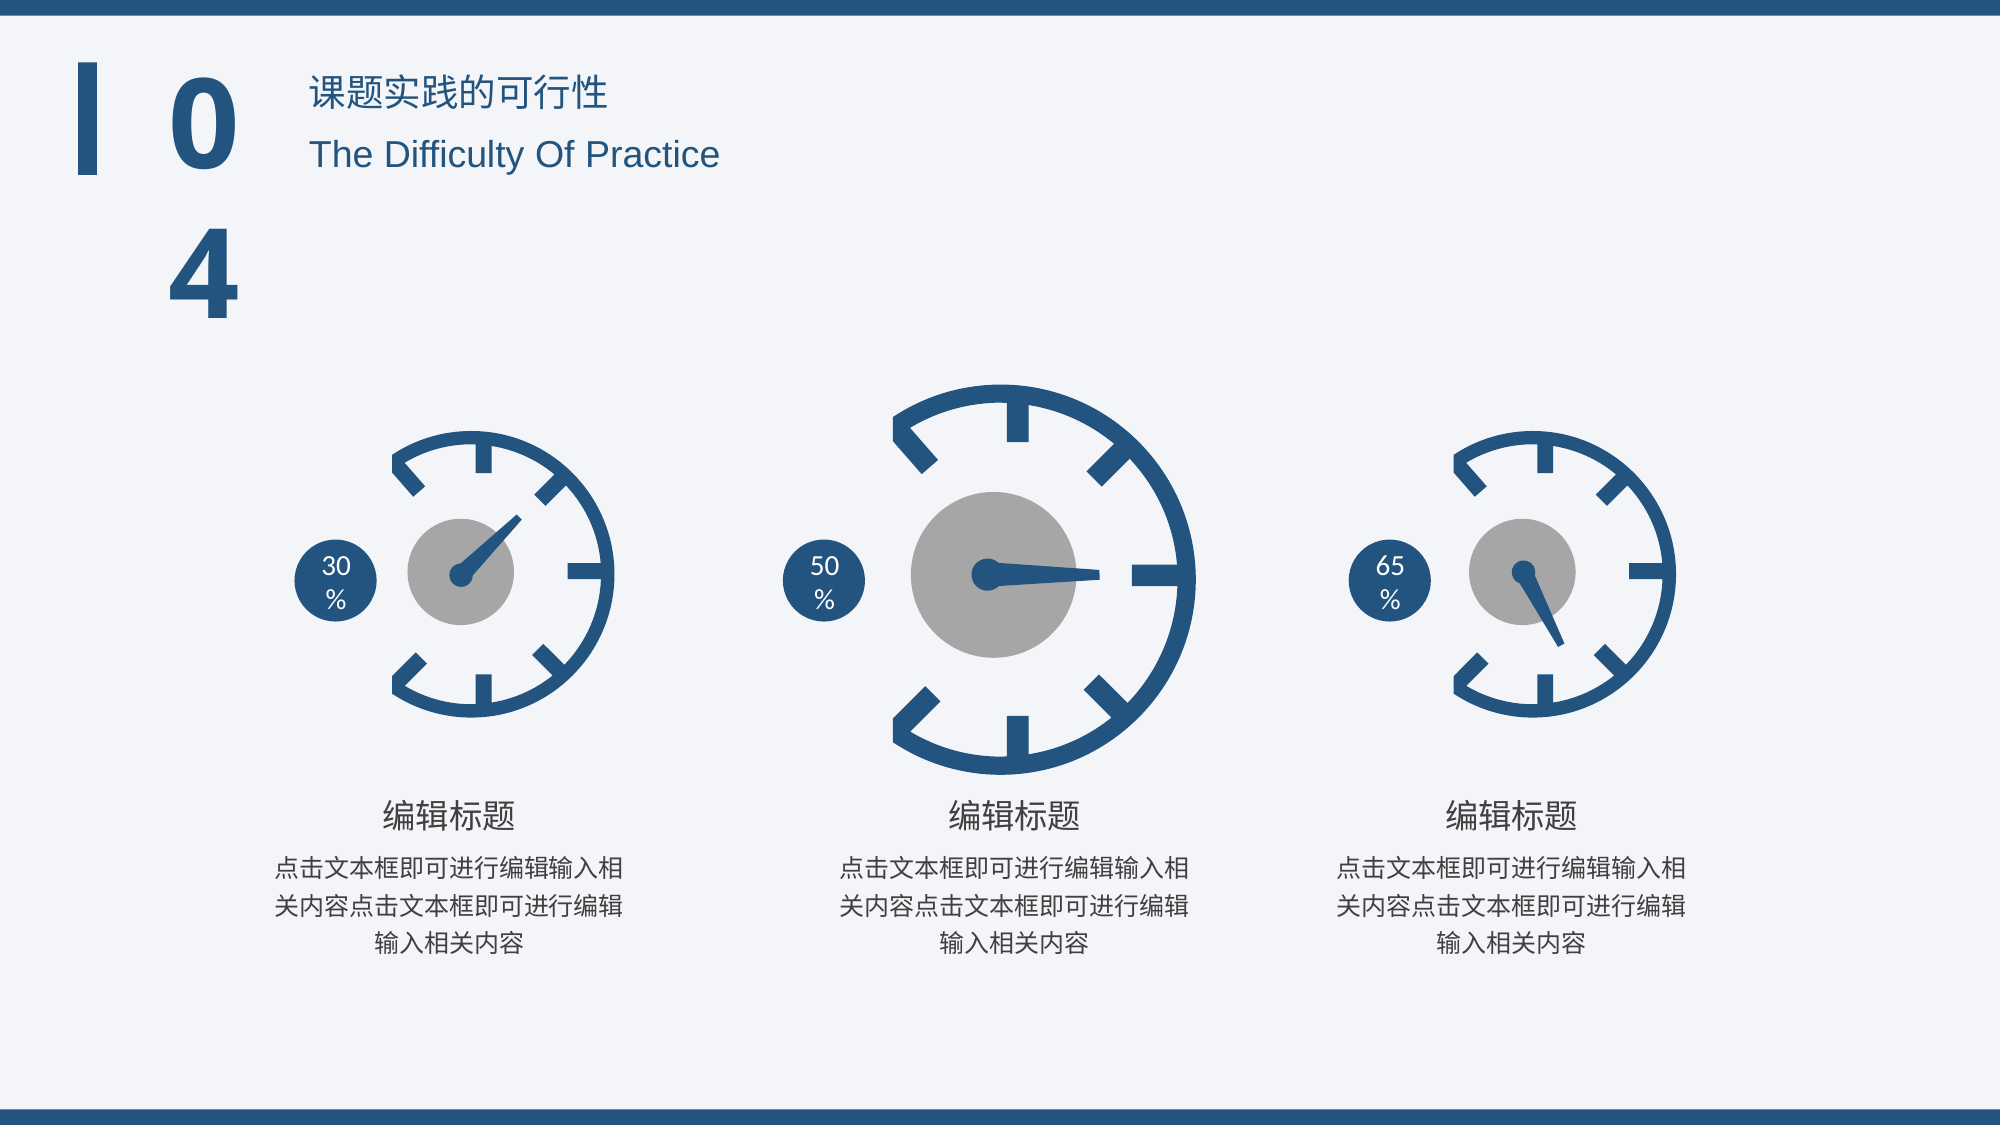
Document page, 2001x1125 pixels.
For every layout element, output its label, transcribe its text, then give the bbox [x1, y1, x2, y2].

text_box [77, 61, 98, 176]
text_box 课题实践的可行性 [294, 61, 1108, 122]
text_box The Difficulty Of Practice [294, 122, 1119, 183]
text_box [0, 0, 2000, 17]
text_box 04 [121, 36, 288, 352]
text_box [252, 384, 1709, 967]
text_box [0, 1108, 2000, 1125]
